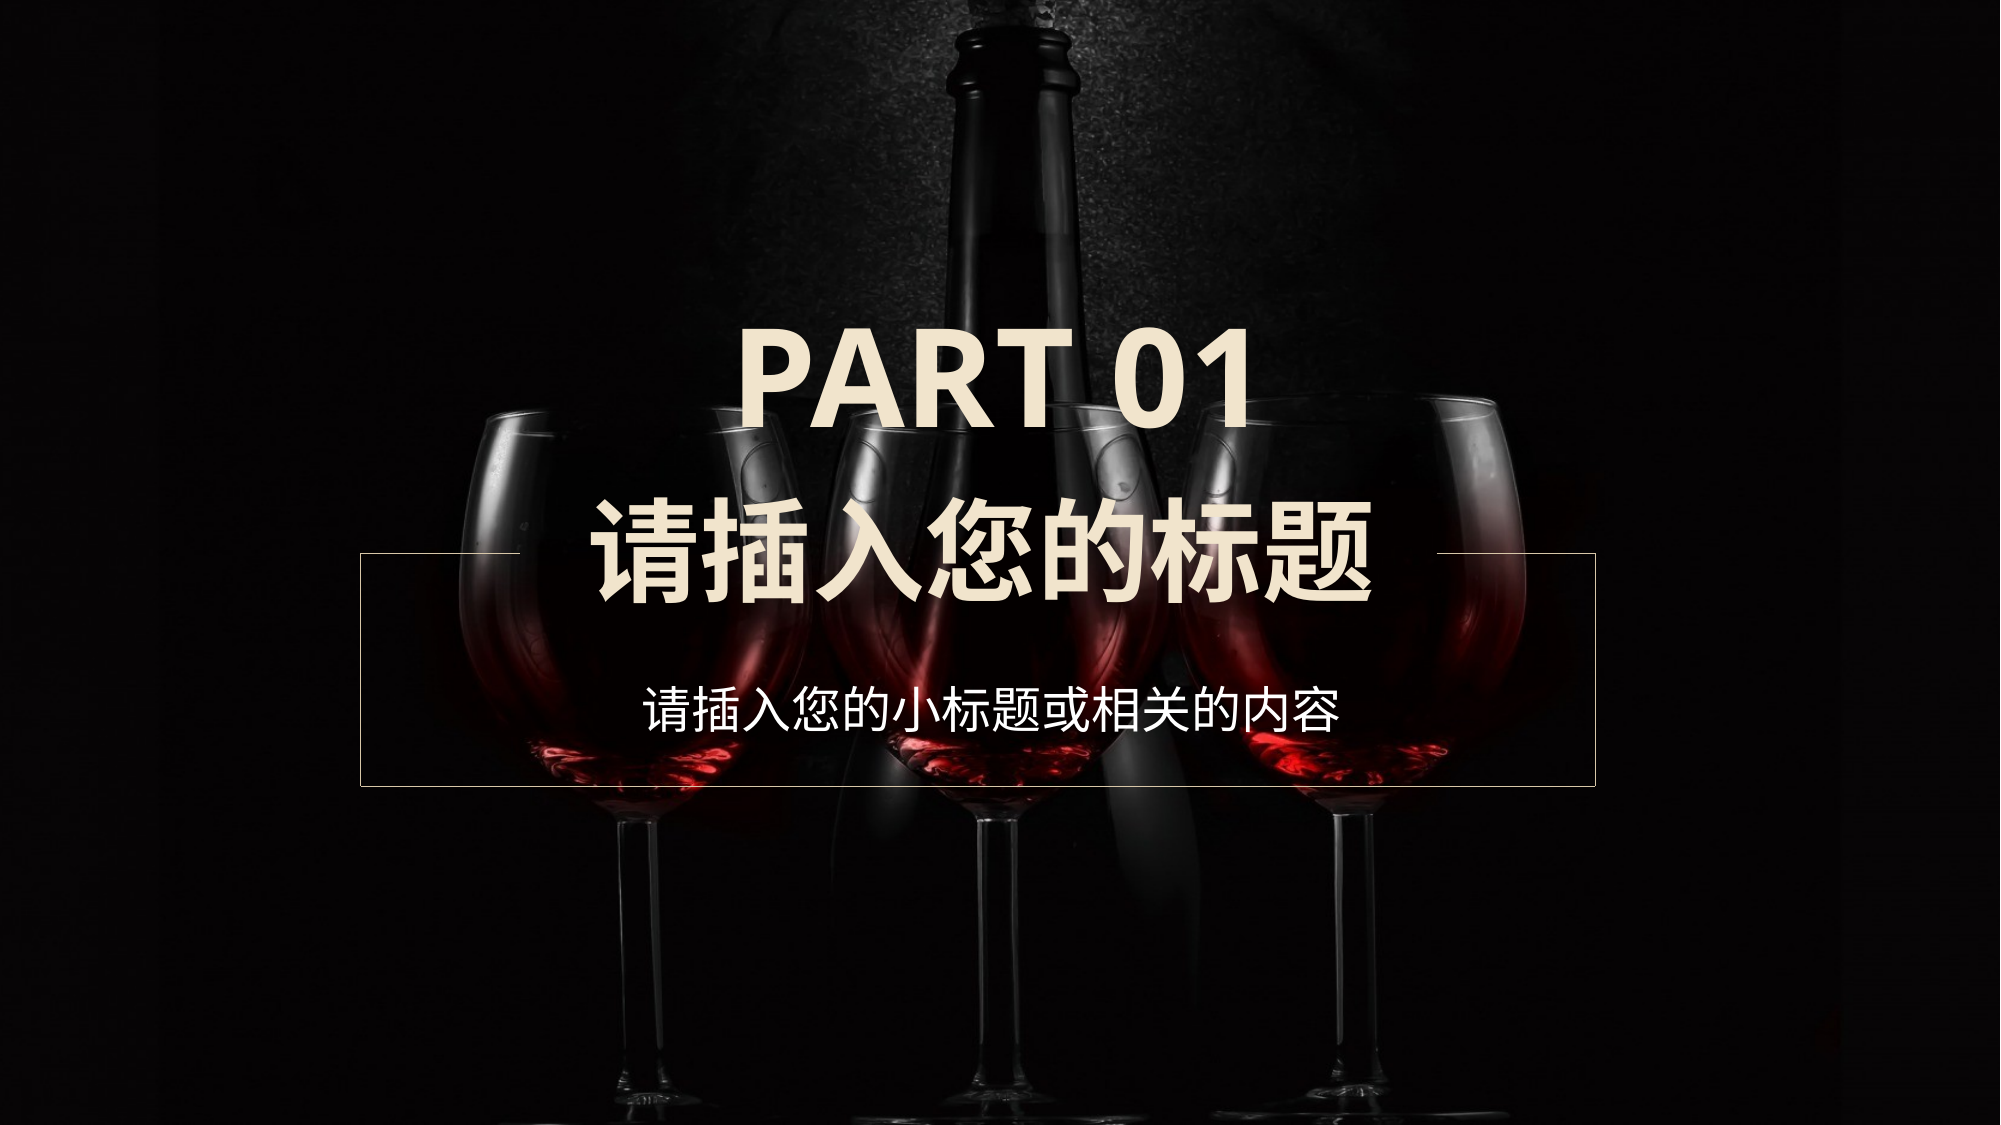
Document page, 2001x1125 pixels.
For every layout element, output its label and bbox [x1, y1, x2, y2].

list [0, 0, 2000, 1125]
